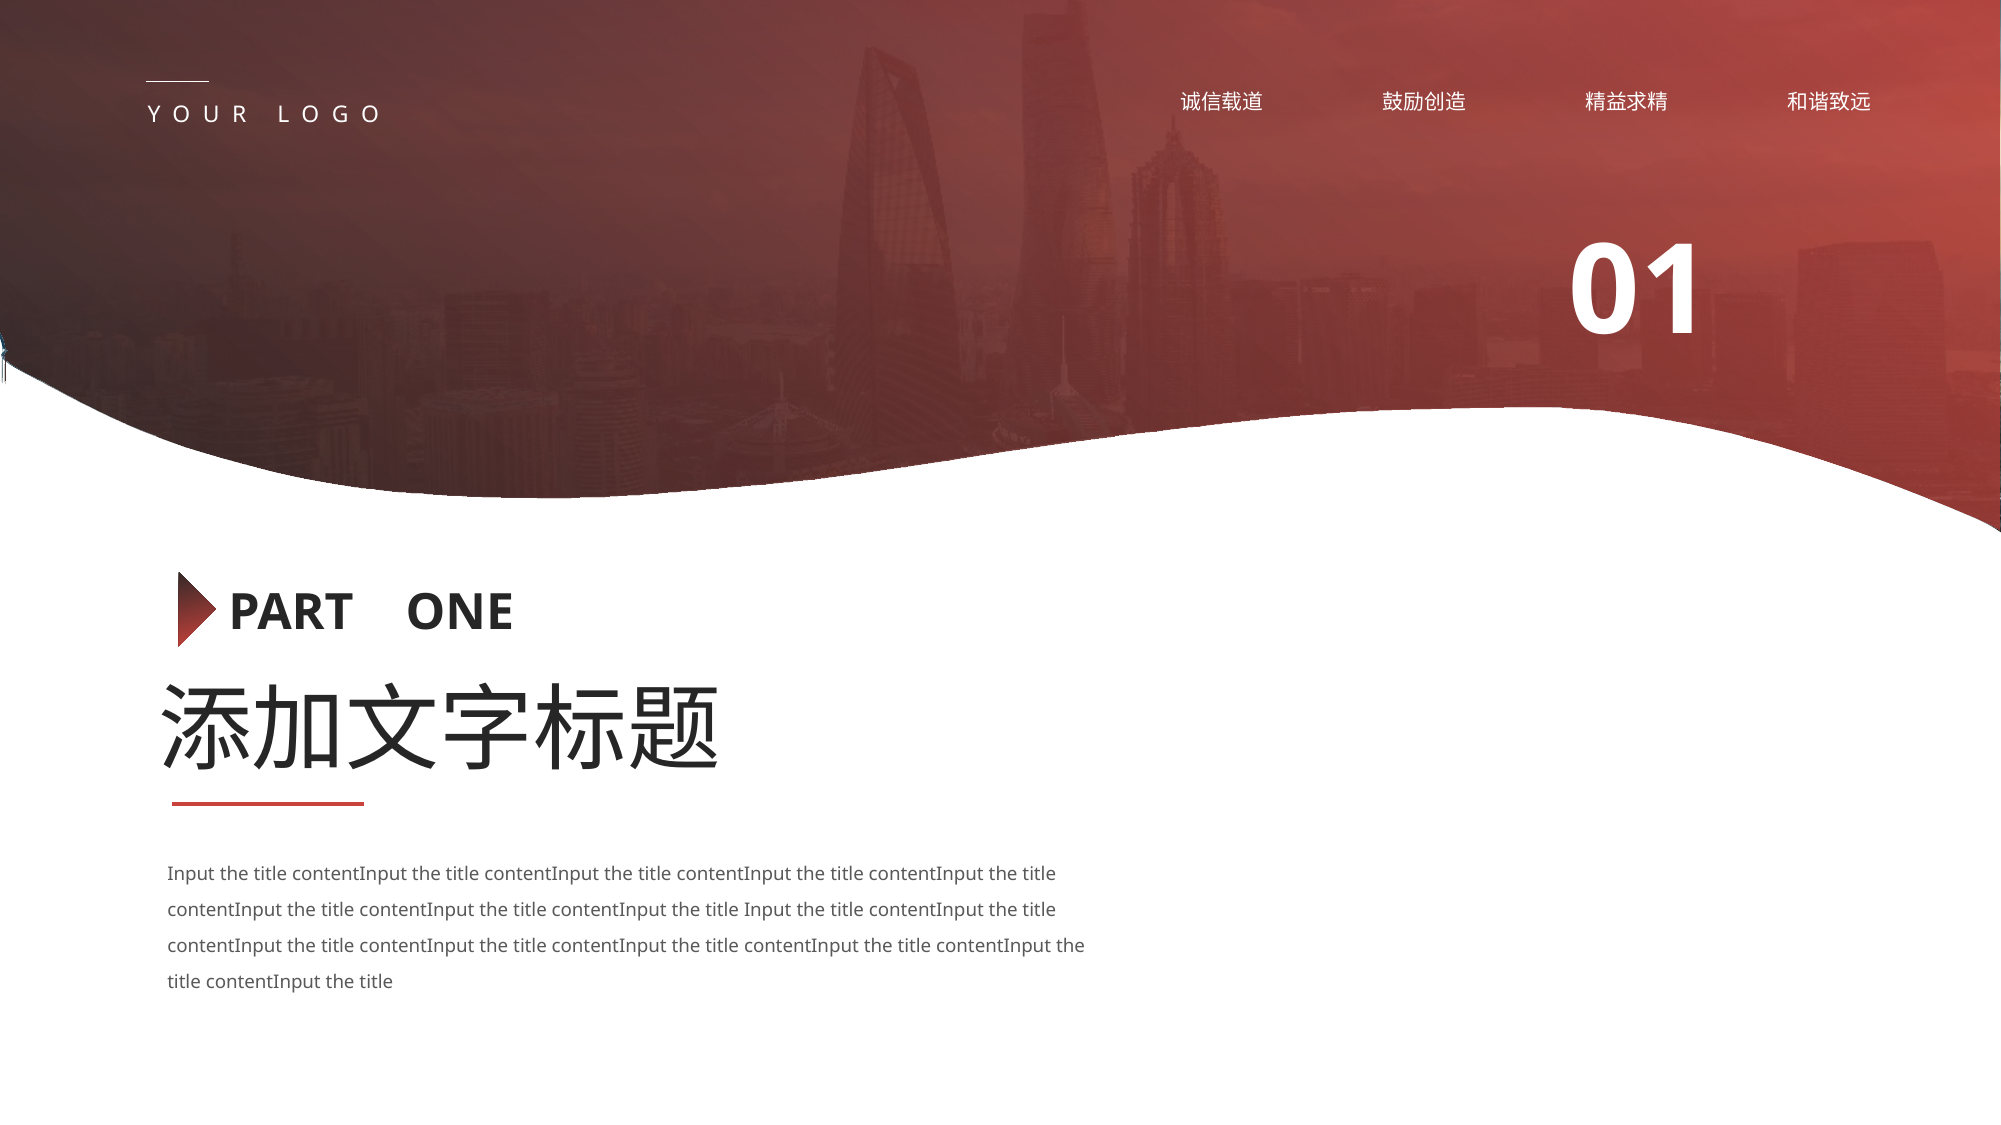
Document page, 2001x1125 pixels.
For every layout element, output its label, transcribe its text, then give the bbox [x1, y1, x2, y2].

text_box 添加文字标题 [143, 661, 800, 789]
text_box 鼓励创造 [1368, 81, 1553, 121]
text_box 精益求精 [1570, 81, 1756, 121]
text_box [0, 0, 2000, 532]
text_box 和谐致远 [1773, 81, 1958, 121]
text_box YOUR LOGO [132, 92, 395, 135]
text_box PART ONE [213, 572, 530, 647]
text_box Input the title contentInput the title contentInput the title contentInput the title contentInput the title contentInput the title contentInput the title contentInput the title Input the title contentInput the title contentInput the title contentInput the title contentInput the title contentInput the title contentInput the title contentInput the title [152, 841, 1134, 1036]
text_box [0, 338, 4, 384]
text_box [177, 569, 213, 649]
text_box 01 [1554, 201, 1727, 366]
text_box 诚信载道 [1165, 81, 1350, 121]
